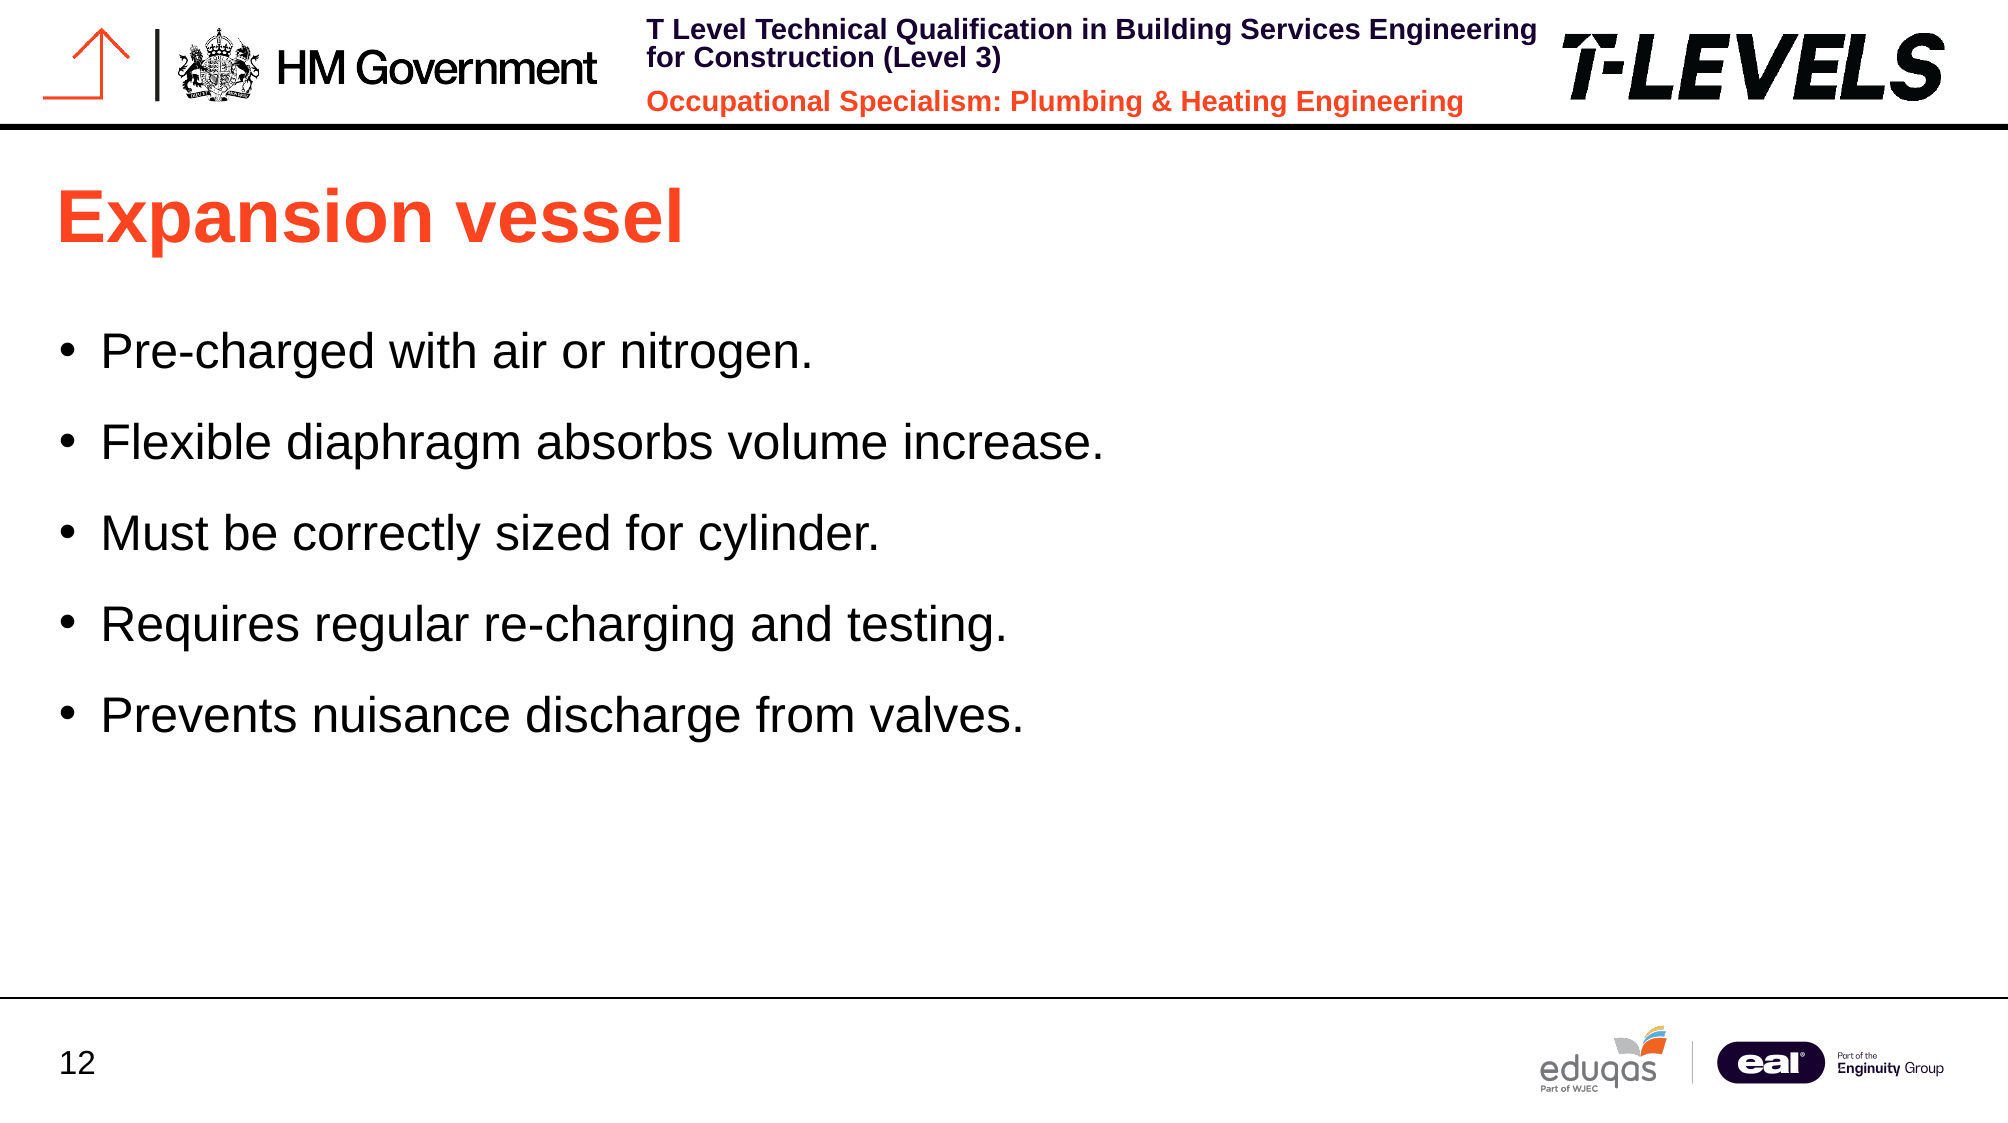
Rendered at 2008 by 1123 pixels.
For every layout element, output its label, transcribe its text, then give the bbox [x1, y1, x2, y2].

picture [1535, 1021, 1949, 1097]
picture [38, 27, 136, 100]
picture [155, 28, 597, 102]
title Expansion vessel [41, 111, 1949, 314]
list Pre-charged with air or nitrogen. Flexible diaphragm absorbs volume increase. Must be correctly sized for cylinder. Requires regular re-charging and testing. Prevents nuisance discharge from valves. [59, 312, 1949, 975]
picture [1543, 25, 1964, 108]
